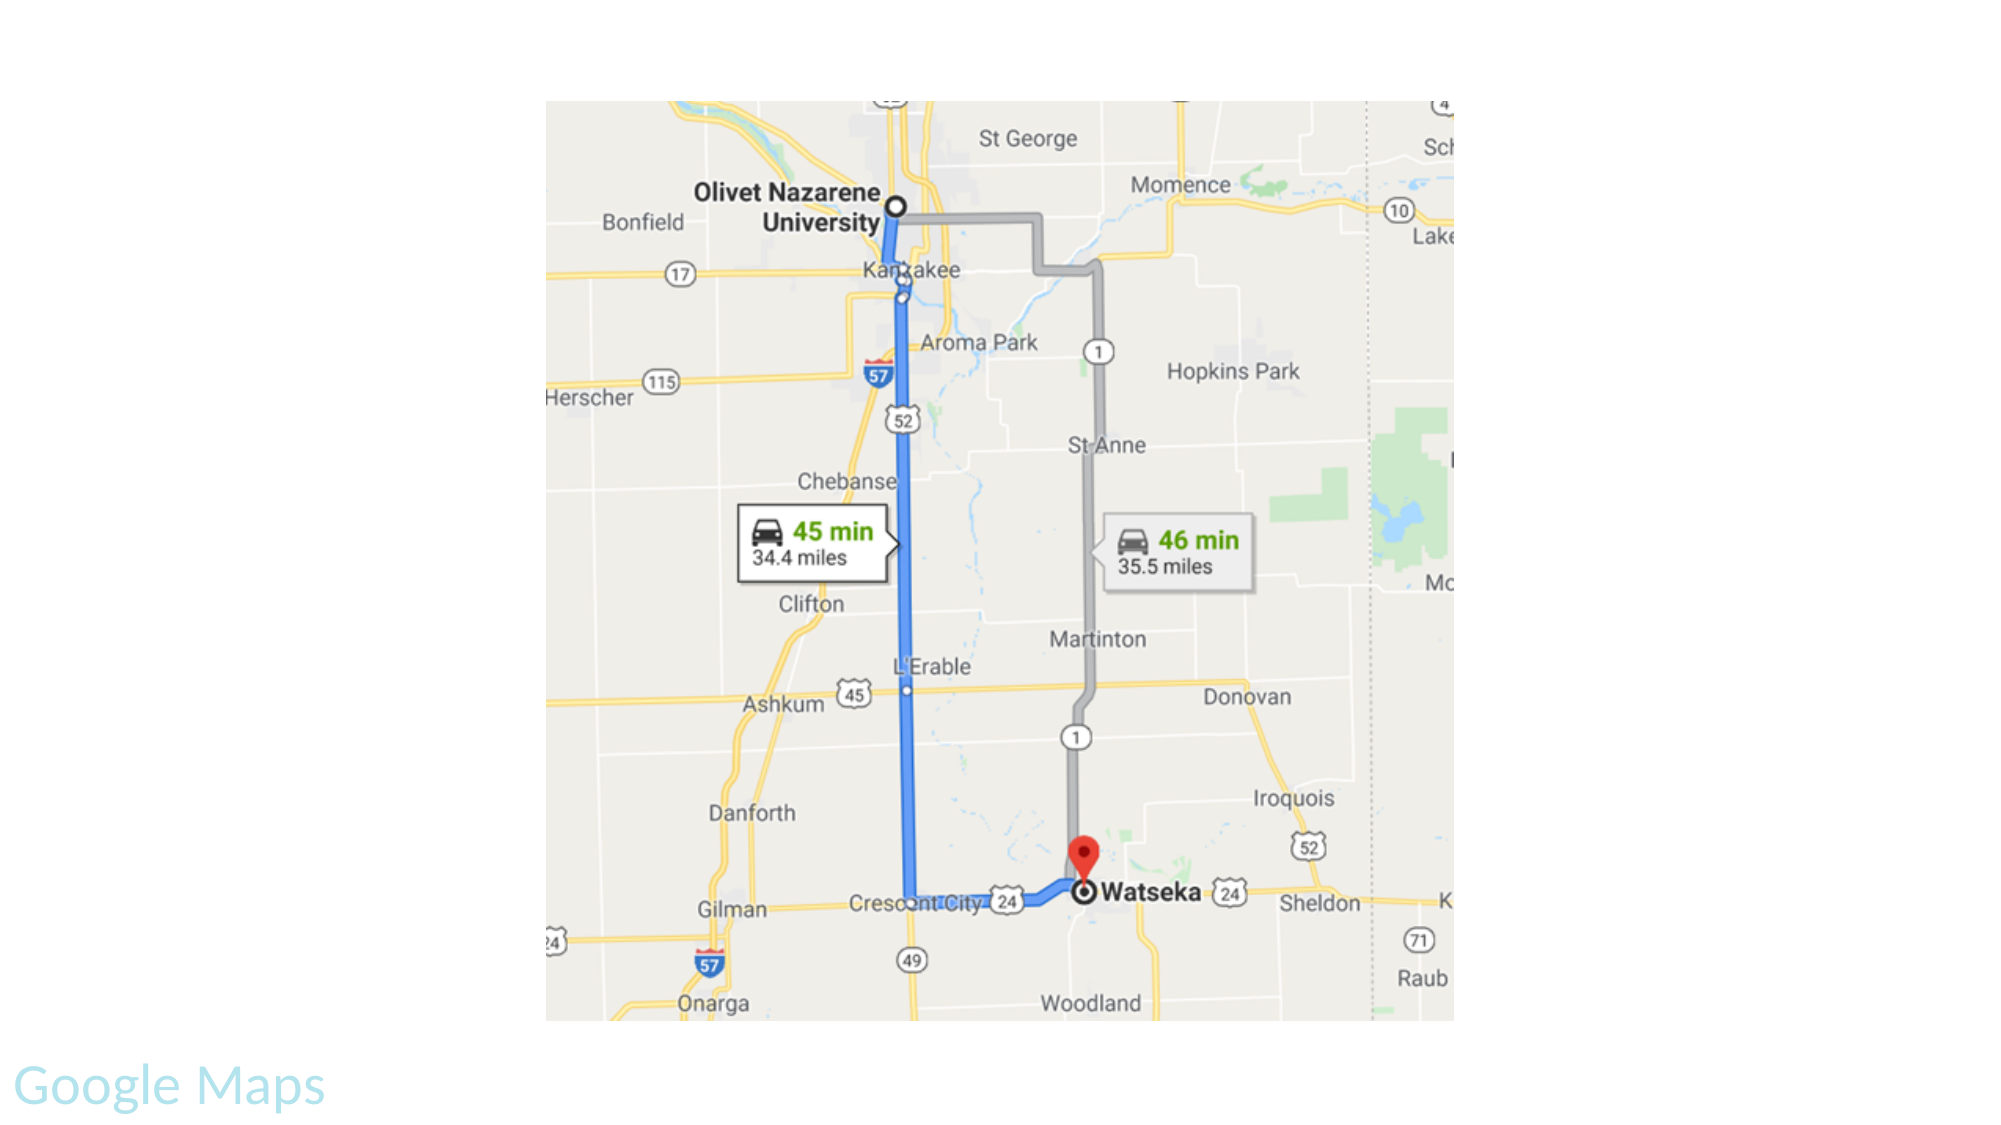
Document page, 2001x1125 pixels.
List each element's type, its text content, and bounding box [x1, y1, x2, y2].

text_box Google Maps [0, 1039, 449, 1125]
picture [545, 101, 1454, 1022]
